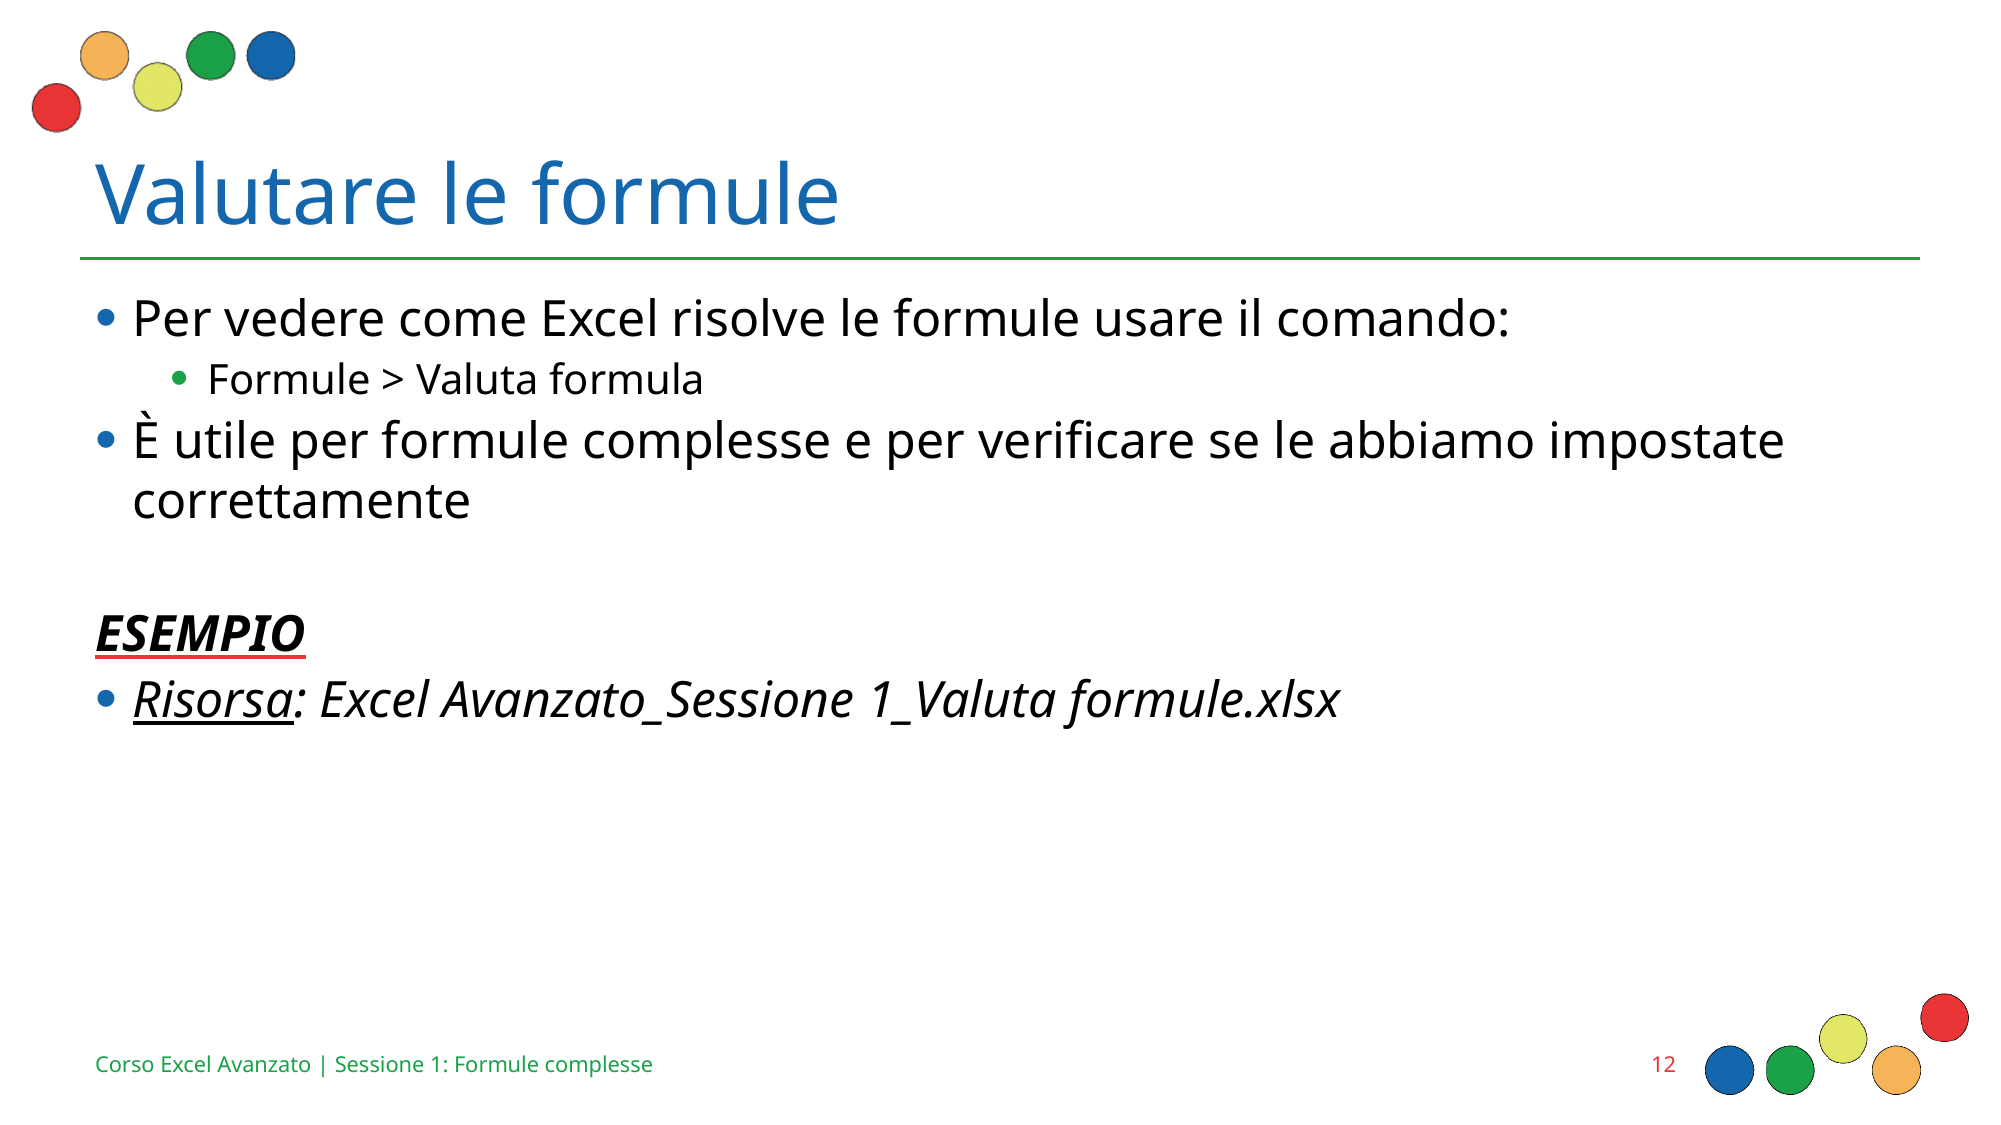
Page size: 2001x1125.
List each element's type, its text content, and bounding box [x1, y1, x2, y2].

list Per vedere come Excel risolve le formule usare il comando: Formule > Valuta formula È utile per formule complesse e per verificare se le abbiamo impostate correttamente ESEMPIO Risorsa: Excel Avanzato_Sessione 1_Valuta formule.xlsx [80, 278, 1920, 1011]
title Valutare le formule [80, 123, 1920, 259]
footer Corso Excel Avanzato | Sessione 1: Formule complesse [80, 1035, 1571, 1096]
picture [1704, 990, 1971, 1096]
picture [29, 30, 295, 135]
slide_number 12 [1583, 1035, 1692, 1096]
